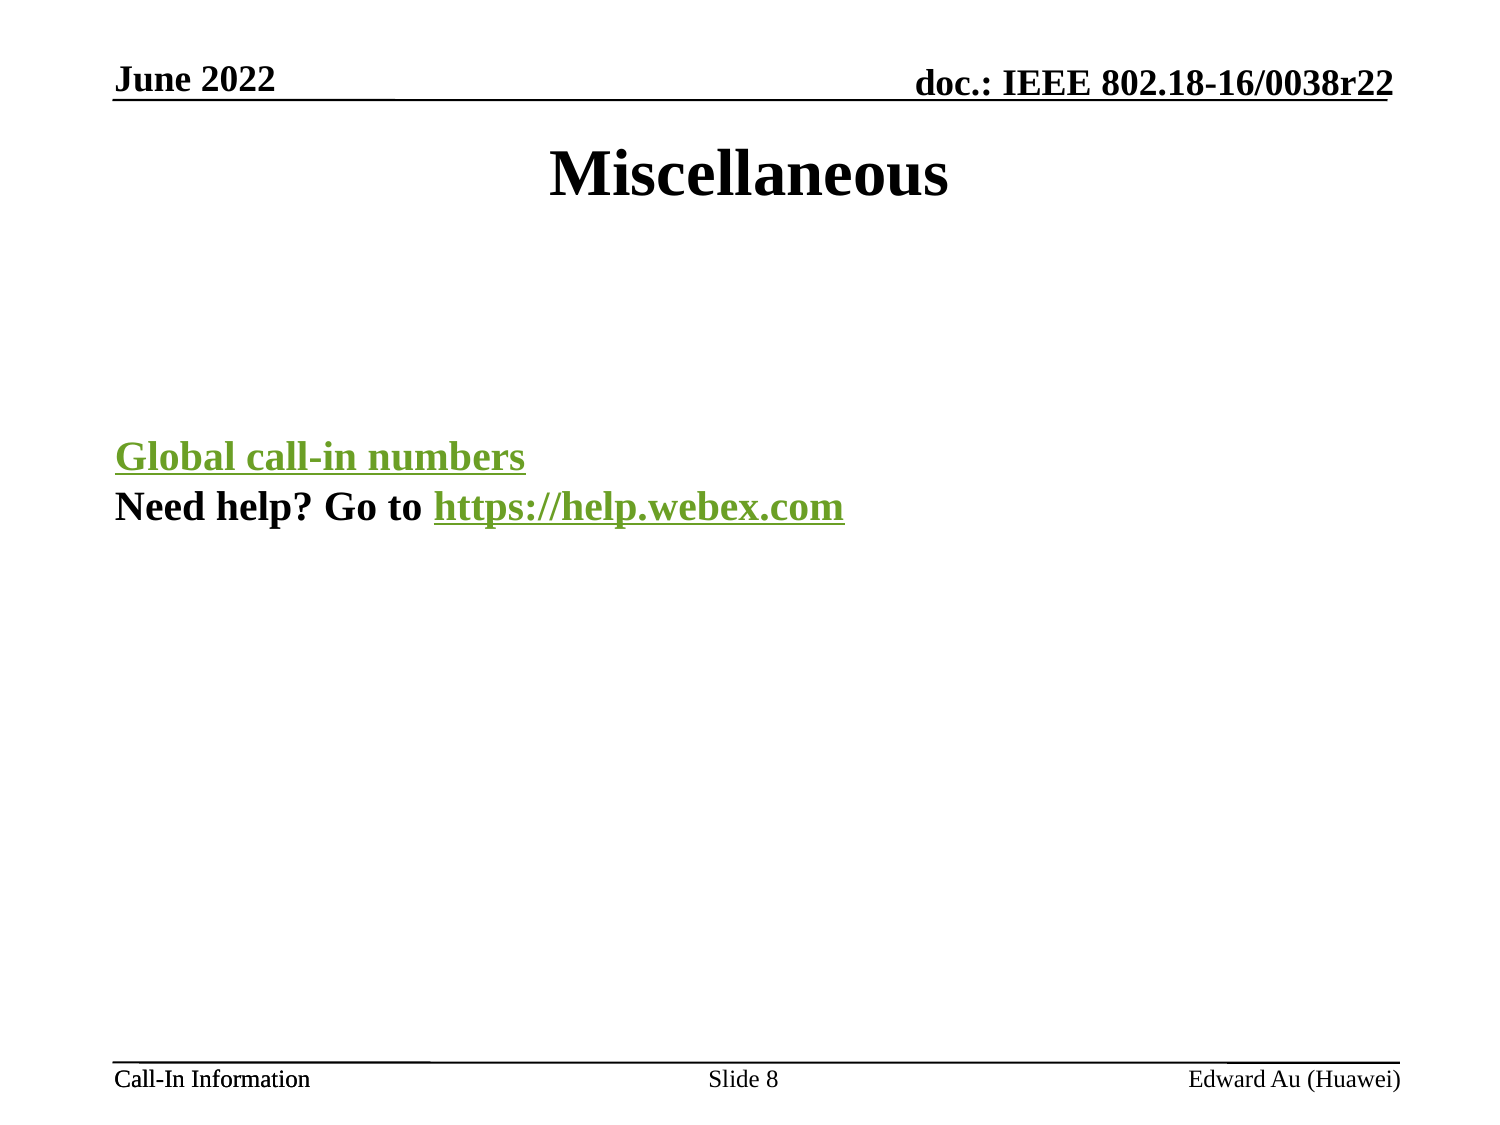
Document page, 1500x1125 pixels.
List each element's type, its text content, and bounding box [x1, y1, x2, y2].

footer Edward Au (Huawei) [878, 1061, 1402, 1093]
slide_number Slide 8 [687, 1061, 800, 1123]
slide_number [114, 54, 476, 100]
title Miscellaneous [112, 112, 1388, 176]
list Global call-in numbers Need help? Go to https://help.webex.com [99, 176, 1413, 831]
